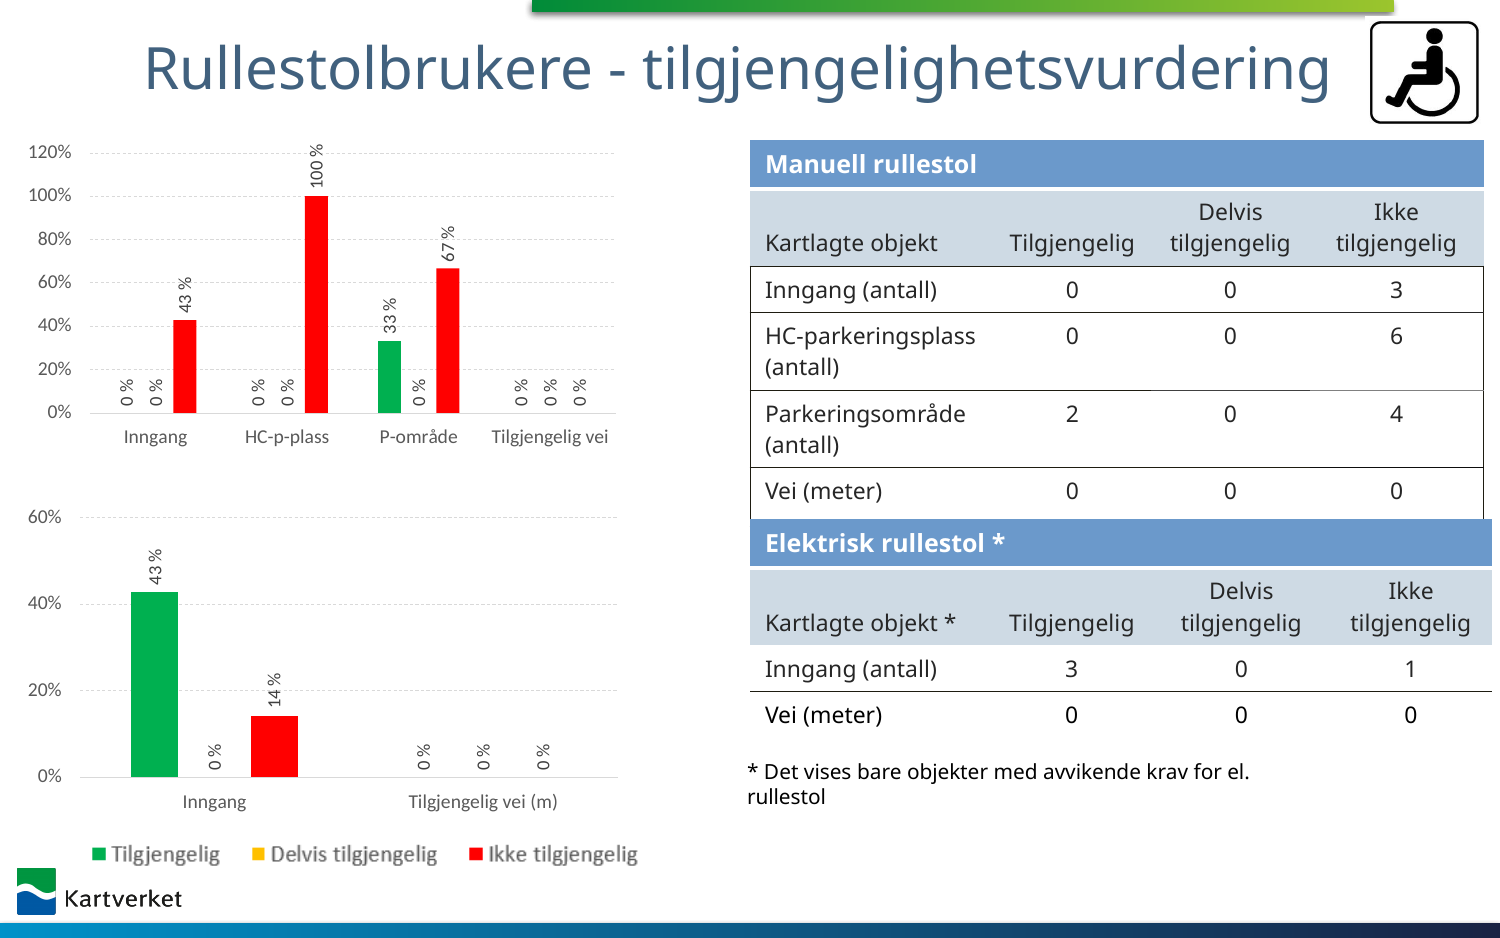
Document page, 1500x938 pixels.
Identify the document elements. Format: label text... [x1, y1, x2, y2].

table_cell 0 [991, 692, 1153, 738]
table_cell 0 [1151, 313, 1310, 390]
picture [20, 135, 629, 457]
table_cell Inngang (antall) [750, 645, 991, 691]
table_cell 0 [994, 468, 1151, 519]
text_box * Det vises bare objekter med avvikende krav for el. rullestol [732, 751, 1317, 816]
table_cell Delvis tilgjengelig [1151, 191, 1310, 266]
table_cell 4 [1310, 391, 1483, 467]
table_cell 0 [1151, 468, 1310, 519]
table_cell 0 [994, 267, 1151, 312]
table_cell 0 [1151, 267, 1310, 312]
table_cell Kartlagte objekt [750, 191, 994, 266]
table_cell 0 [1310, 468, 1483, 519]
table_cell 2 [994, 391, 1151, 467]
picture [20, 499, 630, 822]
table_cell 3 [991, 645, 1153, 691]
table_cell 0 [1151, 391, 1310, 467]
table_cell 0 [1330, 692, 1492, 738]
table_cell 0 [1153, 692, 1330, 738]
picture [1365, 16, 1484, 129]
table_cell Parkeringsområde (antall) [751, 391, 994, 467]
table_cell 1 [1330, 645, 1492, 691]
picture [86, 838, 643, 870]
table_cell Ikke tilgjengelig [1330, 570, 1492, 645]
table_cell HC-parkeringsplass (antall) [751, 313, 994, 390]
table_header Elektrisk rullestol * [750, 519, 1492, 566]
table_cell Kartlagte objekt * [750, 570, 991, 645]
table_cell Ikke tilgjengelig [1310, 191, 1484, 266]
table_cell 0 [1153, 645, 1330, 691]
table_cell Inngang (antall) [751, 267, 994, 312]
table_cell Tilgjengelig [991, 570, 1153, 645]
text_box Rullestolbrukere - tilgjengelighetsvurdering [39, 12, 1348, 109]
table_cell Delvis tilgjengelig [1153, 570, 1330, 645]
table_cell 6 [1310, 313, 1483, 390]
table_cell Tilgjengelig [994, 191, 1151, 266]
table_cell Vei (meter) [750, 692, 991, 738]
table_cell 0 [994, 313, 1151, 390]
table_cell 3 [1310, 267, 1483, 312]
table_header Manuell rullestol [750, 140, 1484, 187]
table_cell Vei (meter) [751, 468, 994, 519]
